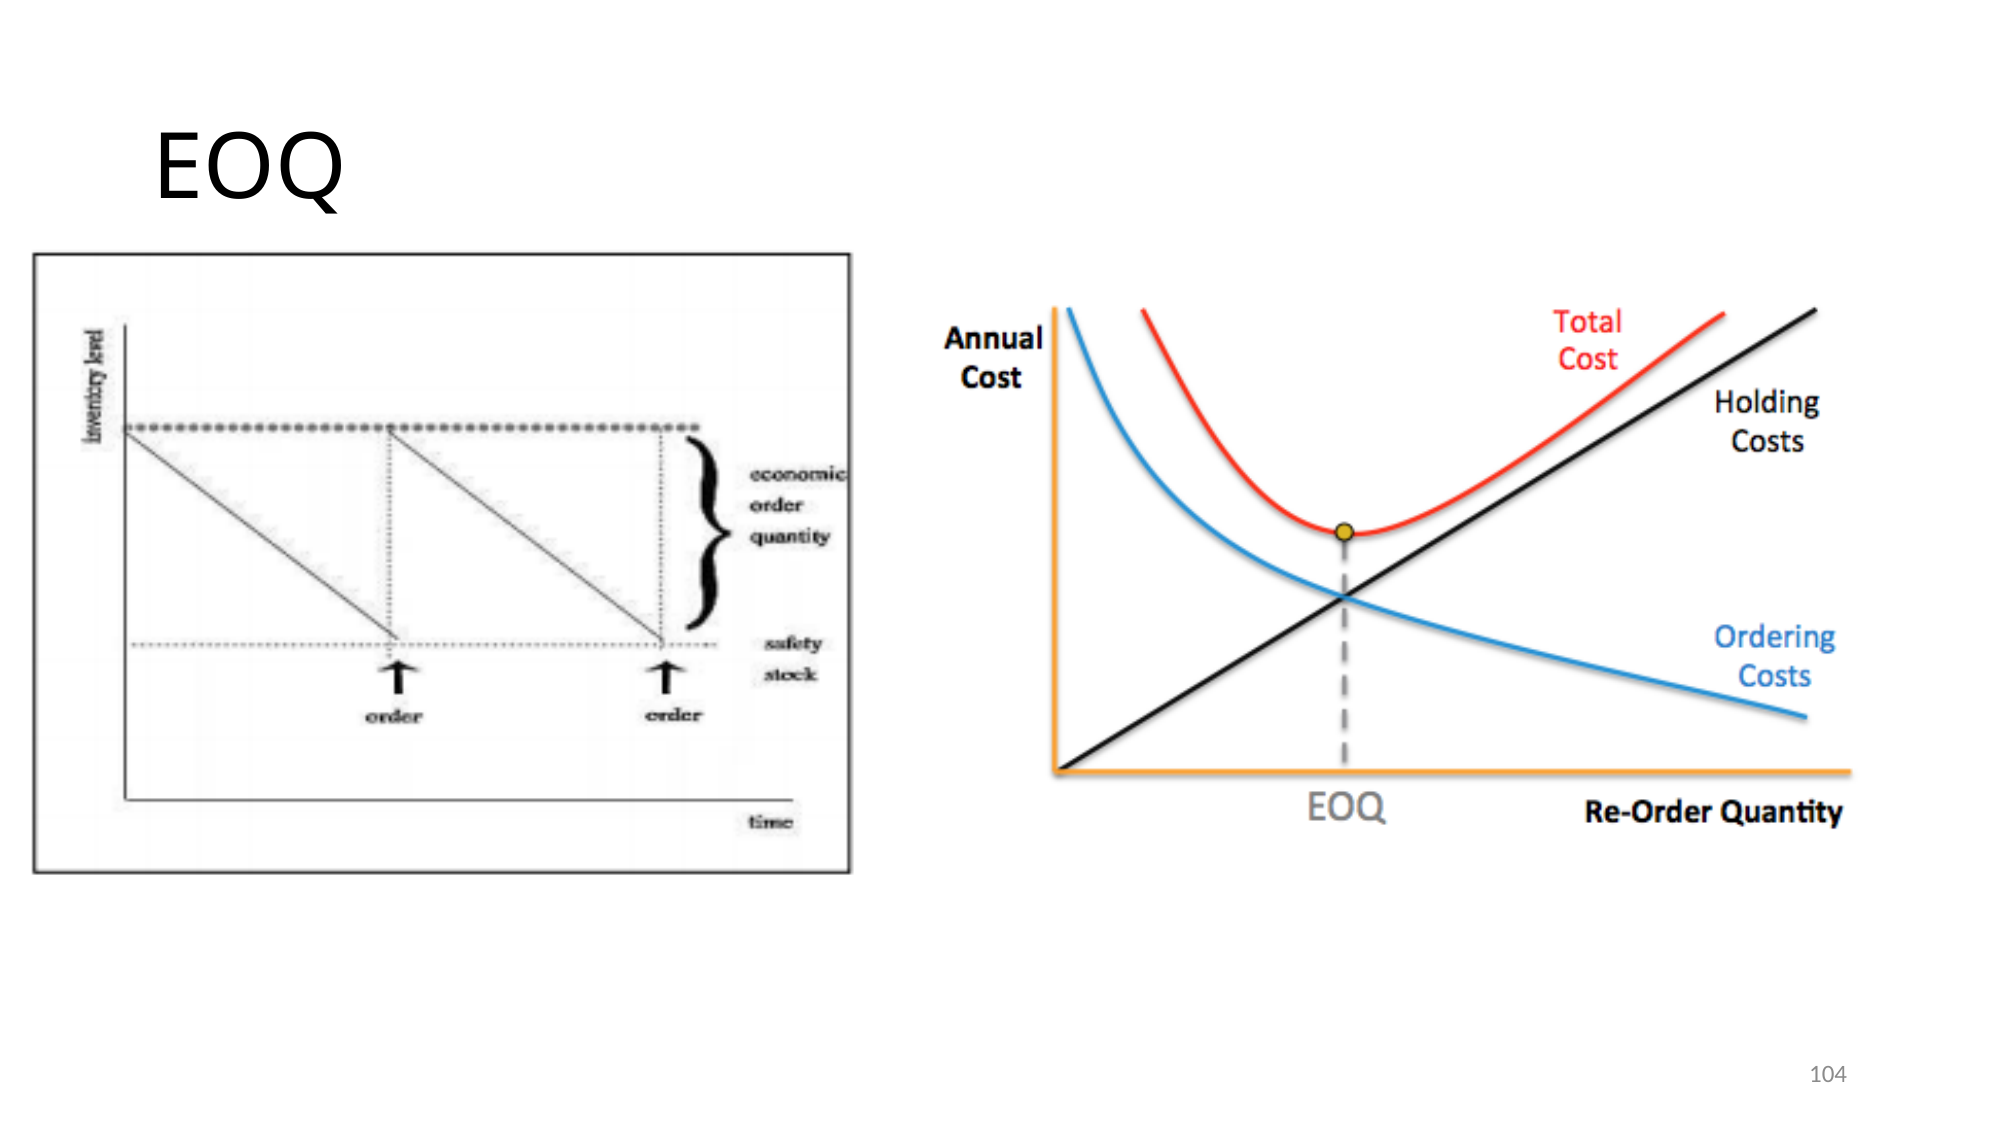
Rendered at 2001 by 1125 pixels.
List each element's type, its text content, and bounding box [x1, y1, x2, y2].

picture [0, 232, 887, 893]
slide_number 104 [1412, 1042, 1863, 1103]
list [930, 232, 1925, 861]
title EOQ [137, 59, 1863, 278]
